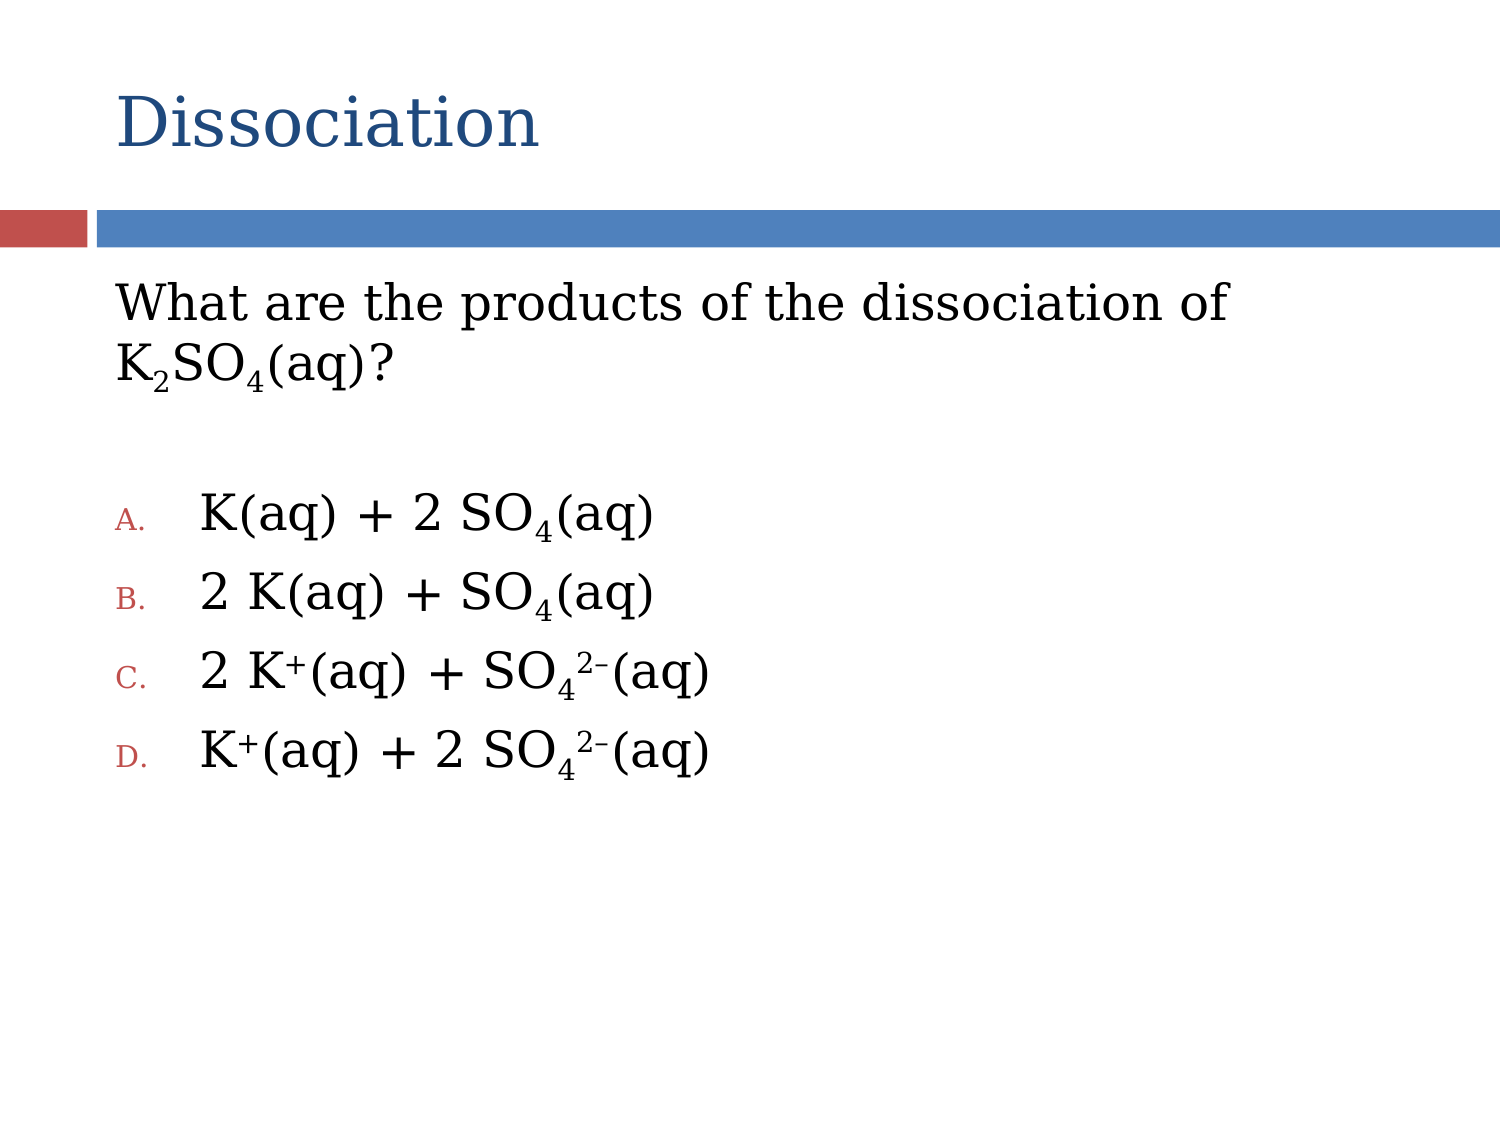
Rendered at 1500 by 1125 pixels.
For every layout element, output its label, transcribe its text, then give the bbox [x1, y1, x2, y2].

list What are the products of the dissociation of K2SO4(aq)? K(aq) + 2 SO4(aq) 2 K(aq) + SO4(aq) 2 K+(aq) + SO42–(aq) K+(aq) + 2 SO42–(aq) [100, 262, 1438, 1000]
title Dissociation [100, 37, 1438, 200]
